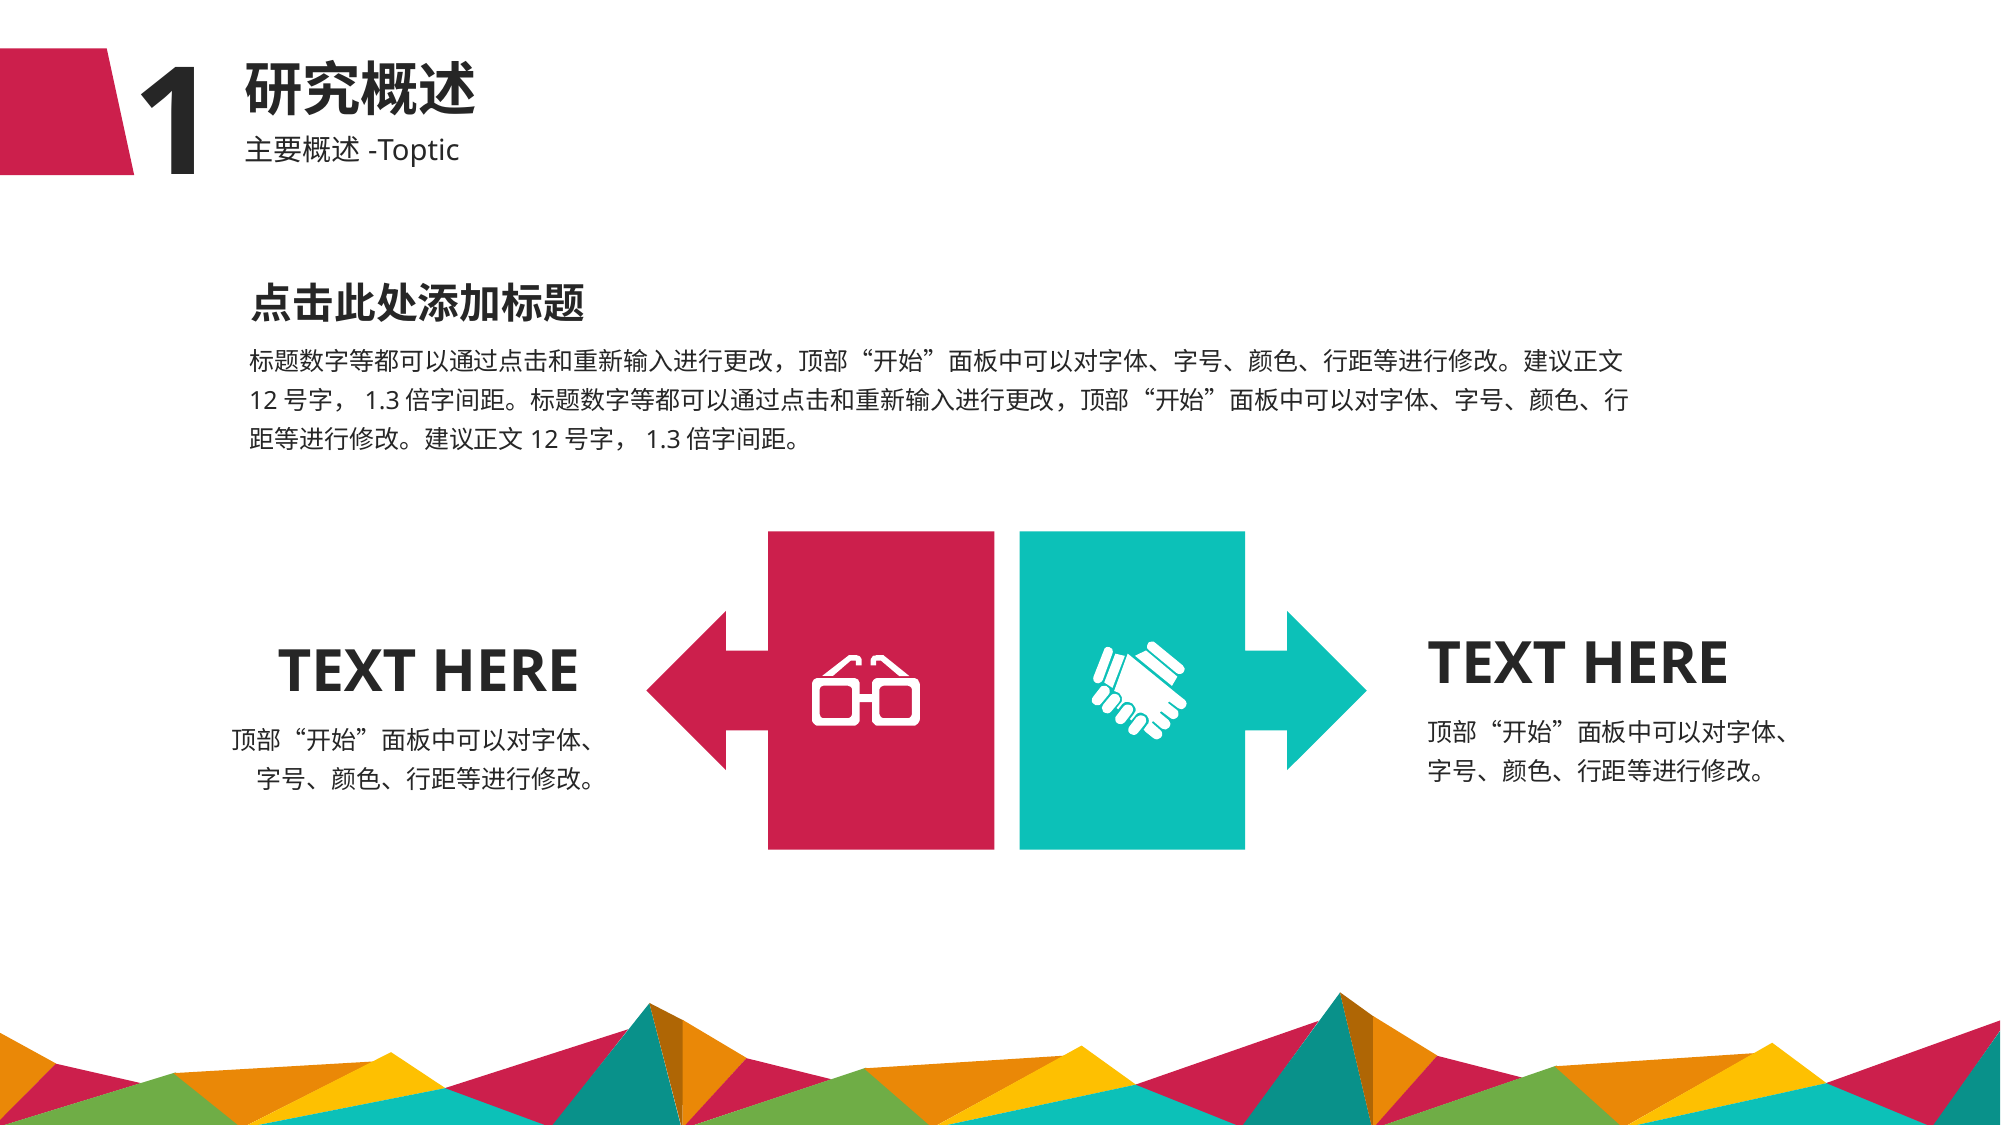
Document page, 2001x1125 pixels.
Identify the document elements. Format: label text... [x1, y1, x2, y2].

text_box TEXT HERE [262, 626, 595, 711]
text_box 点击此处添加标题 [235, 244, 600, 335]
text_box [1018, 530, 1369, 851]
text_box TEXT HERE [1412, 617, 1745, 703]
text_box 顶部“开始”面板中可以对字体、字号、颜色、行距等进行修改。 [1412, 699, 1819, 793]
list 研究概述 [229, 53, 748, 128]
list 1 [118, 37, 230, 186]
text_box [812, 655, 920, 726]
text_box 标题数字等都可以通过点击和重新输入进行更改，顶部“开始”面板中可以对字体、字号、颜色、行距等进行修改。建议正文12号字，1.3倍字间距。标题数字等都可以通过点击和重新输入进行更改，顶部“开始”面板中可以对字体、字号、颜色、行距等进行修改。建议正文12号字，1.3倍字间距。 [234, 329, 1664, 462]
list 主要概述-Toptic [229, 128, 748, 186]
text_box 顶部“开始”面板中可以对字体、字号、颜色、行距等进行修改。 [215, 708, 622, 801]
text_box [644, 530, 996, 851]
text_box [1091, 641, 1187, 740]
